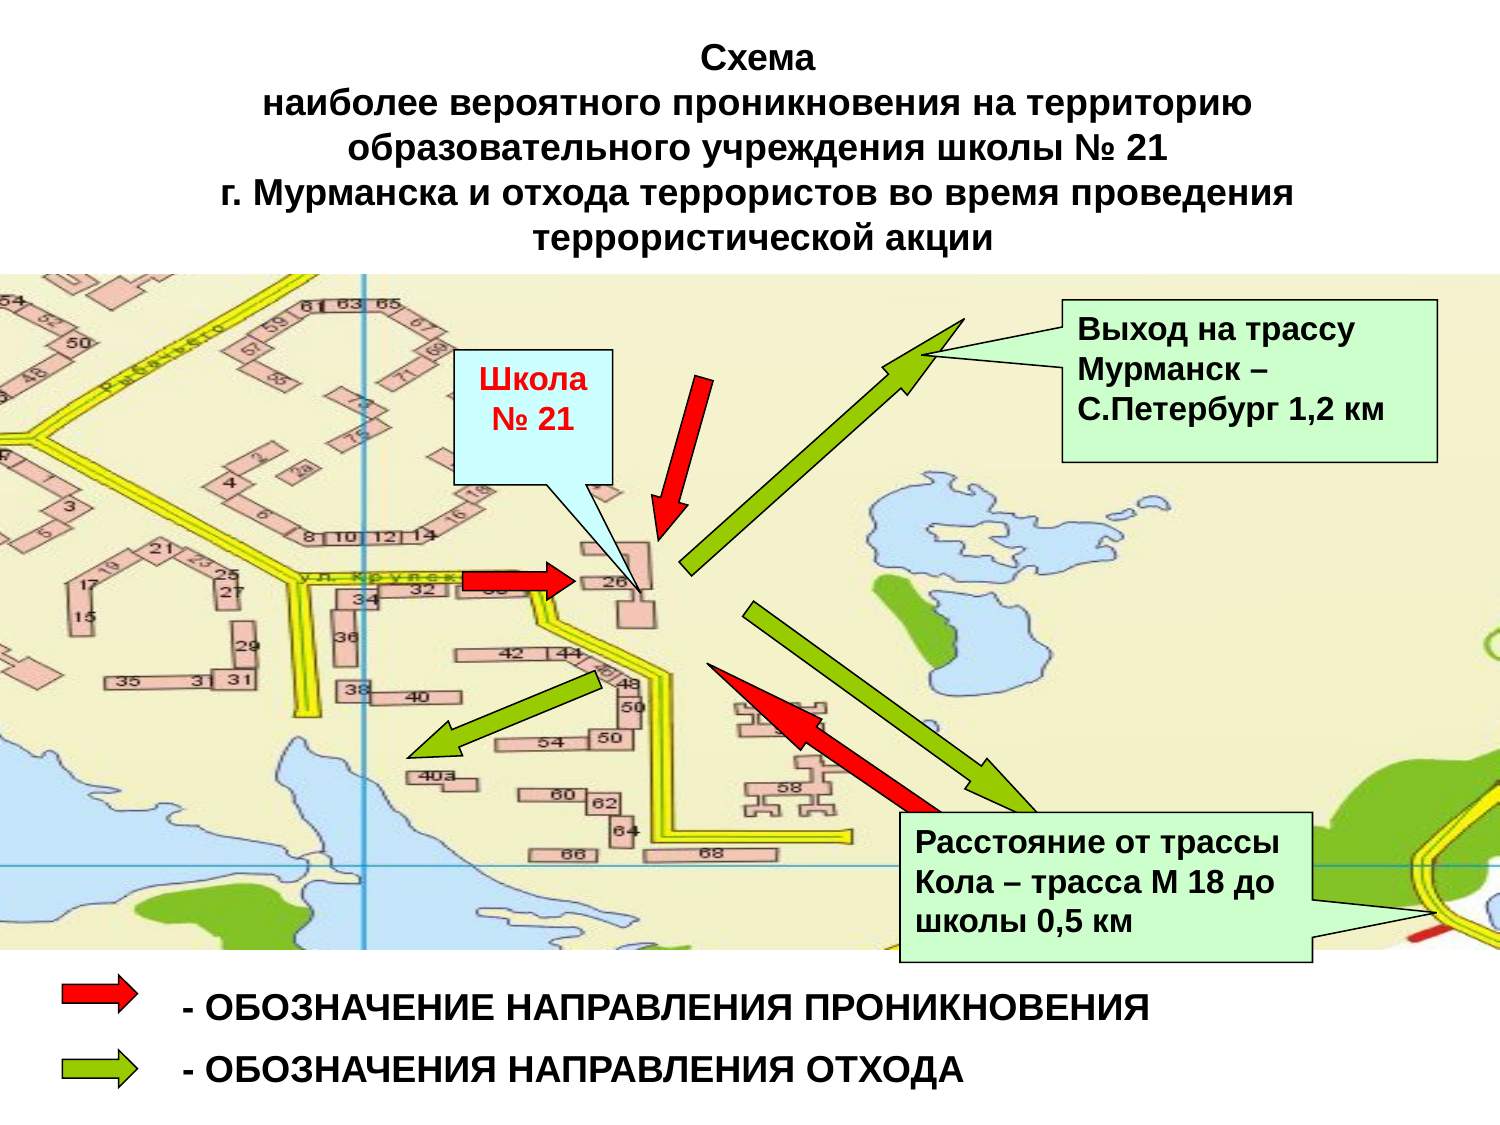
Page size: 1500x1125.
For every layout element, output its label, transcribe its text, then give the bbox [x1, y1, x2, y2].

picture [0, 274, 1500, 951]
text_box - ОБОЗНАЧЕНИЕ НАПРАВЛЕНИЯ ПРОНИКНОВЕНИЯ [167, 975, 1177, 1035]
text_box - ОБОЗНАЧЕНИЯ НАПРАВЛЕНИЯ ОТХОДА [167, 1037, 991, 1098]
text_box [62, 975, 138, 1013]
text_box Схема наиболее вероятного проникновения на территорию образовательного учреждения школы № 21 г. Мурманска и отхода террористов во время проведения террористической акции [205, 25, 1321, 265]
text_box [62, 1050, 138, 1088]
